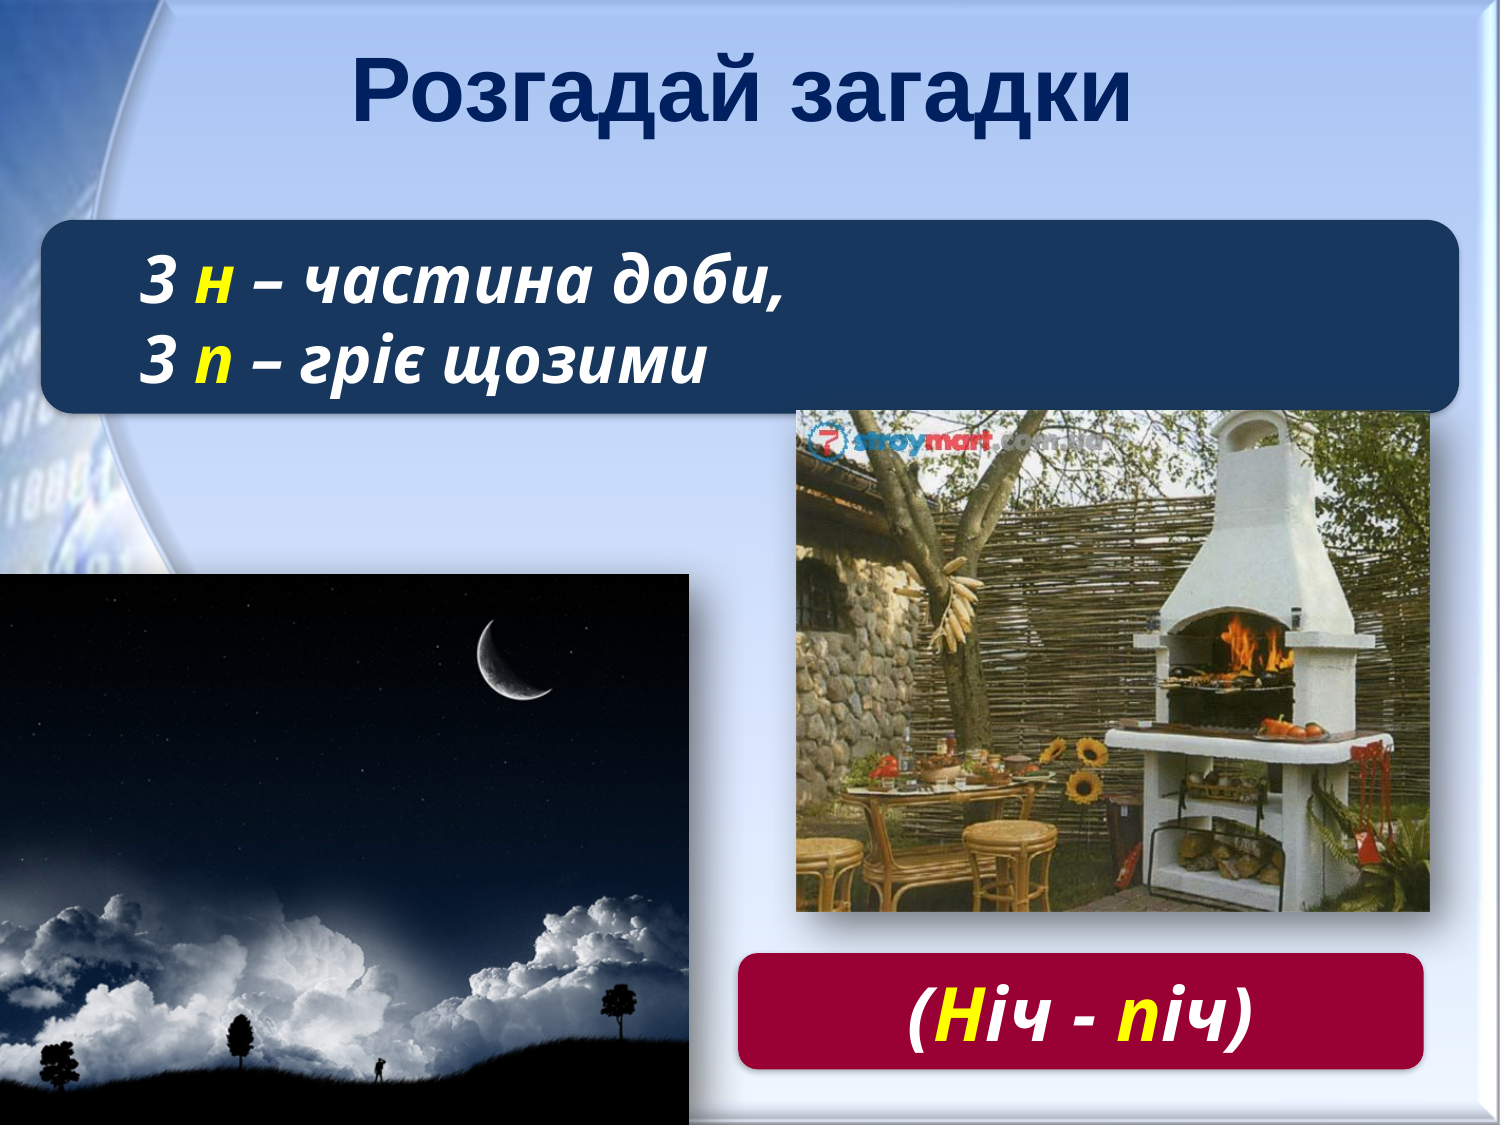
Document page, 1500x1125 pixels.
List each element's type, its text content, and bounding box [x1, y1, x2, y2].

picture [0, 0, 1500, 1125]
text_box (Ніч - піч) [738, 953, 1424, 1070]
text_box 3 н – частина доби, 3 п – гpiє щозими [40, 219, 1460, 414]
text_box Розгадай загадки [82, 21, 1405, 188]
